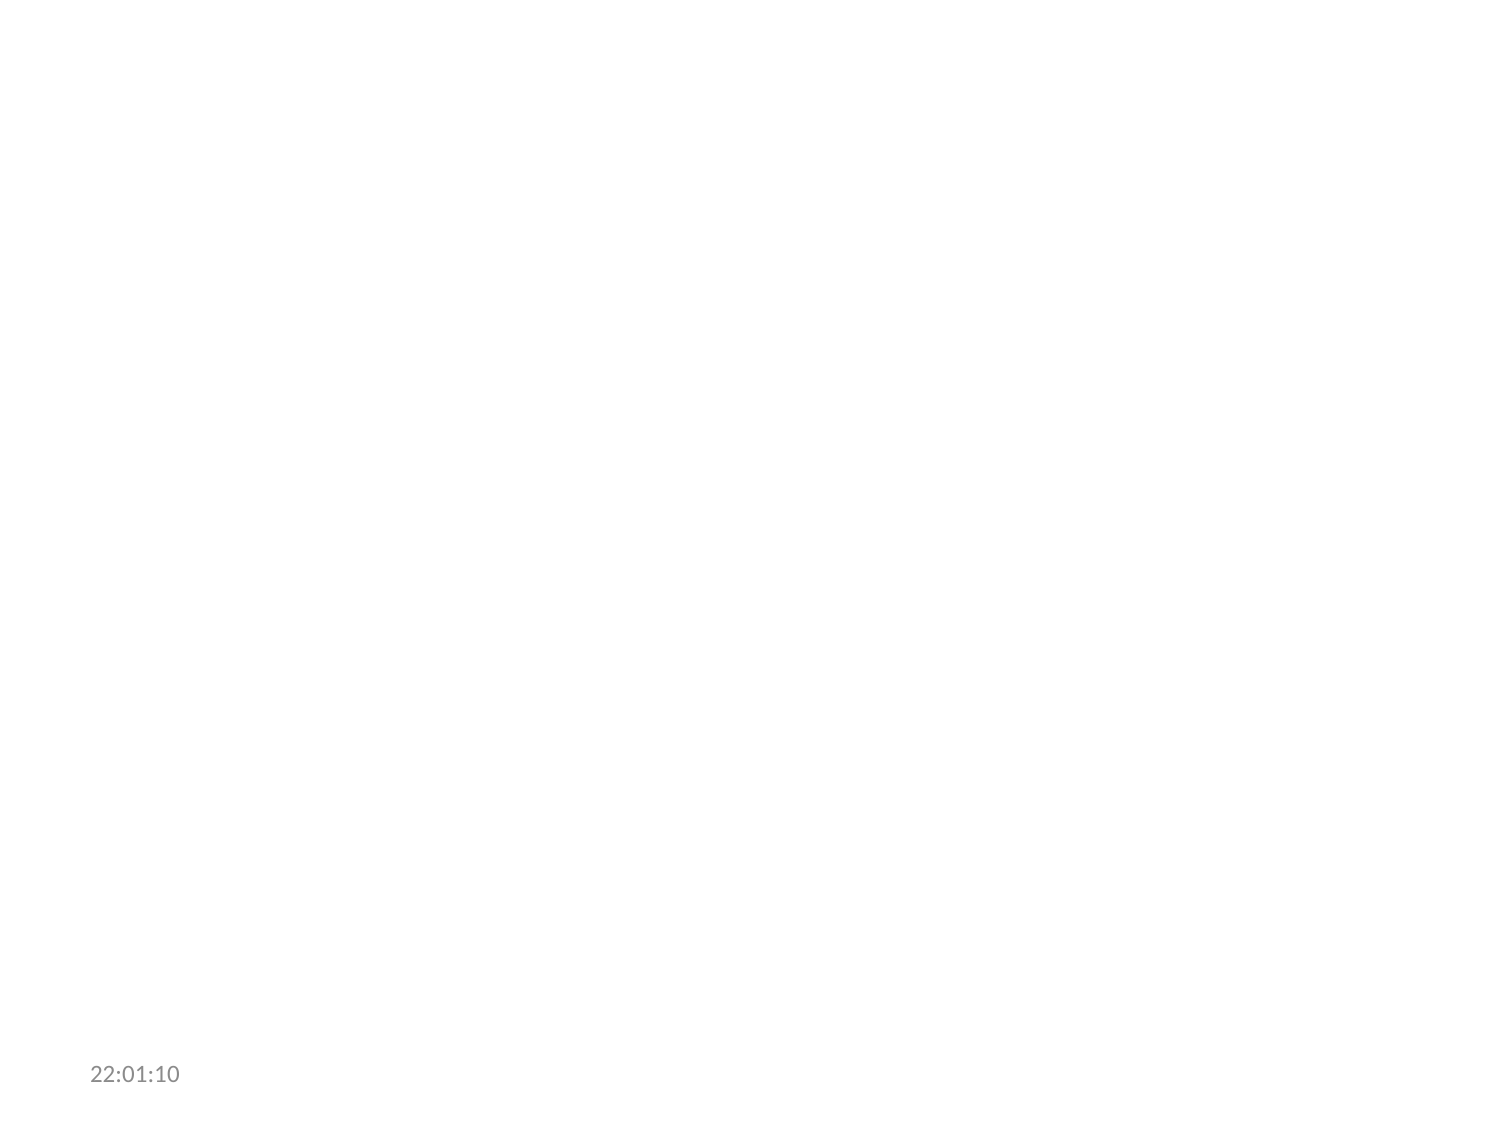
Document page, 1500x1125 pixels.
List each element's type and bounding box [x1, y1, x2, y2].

slide_number [75, 1042, 425, 1103]
